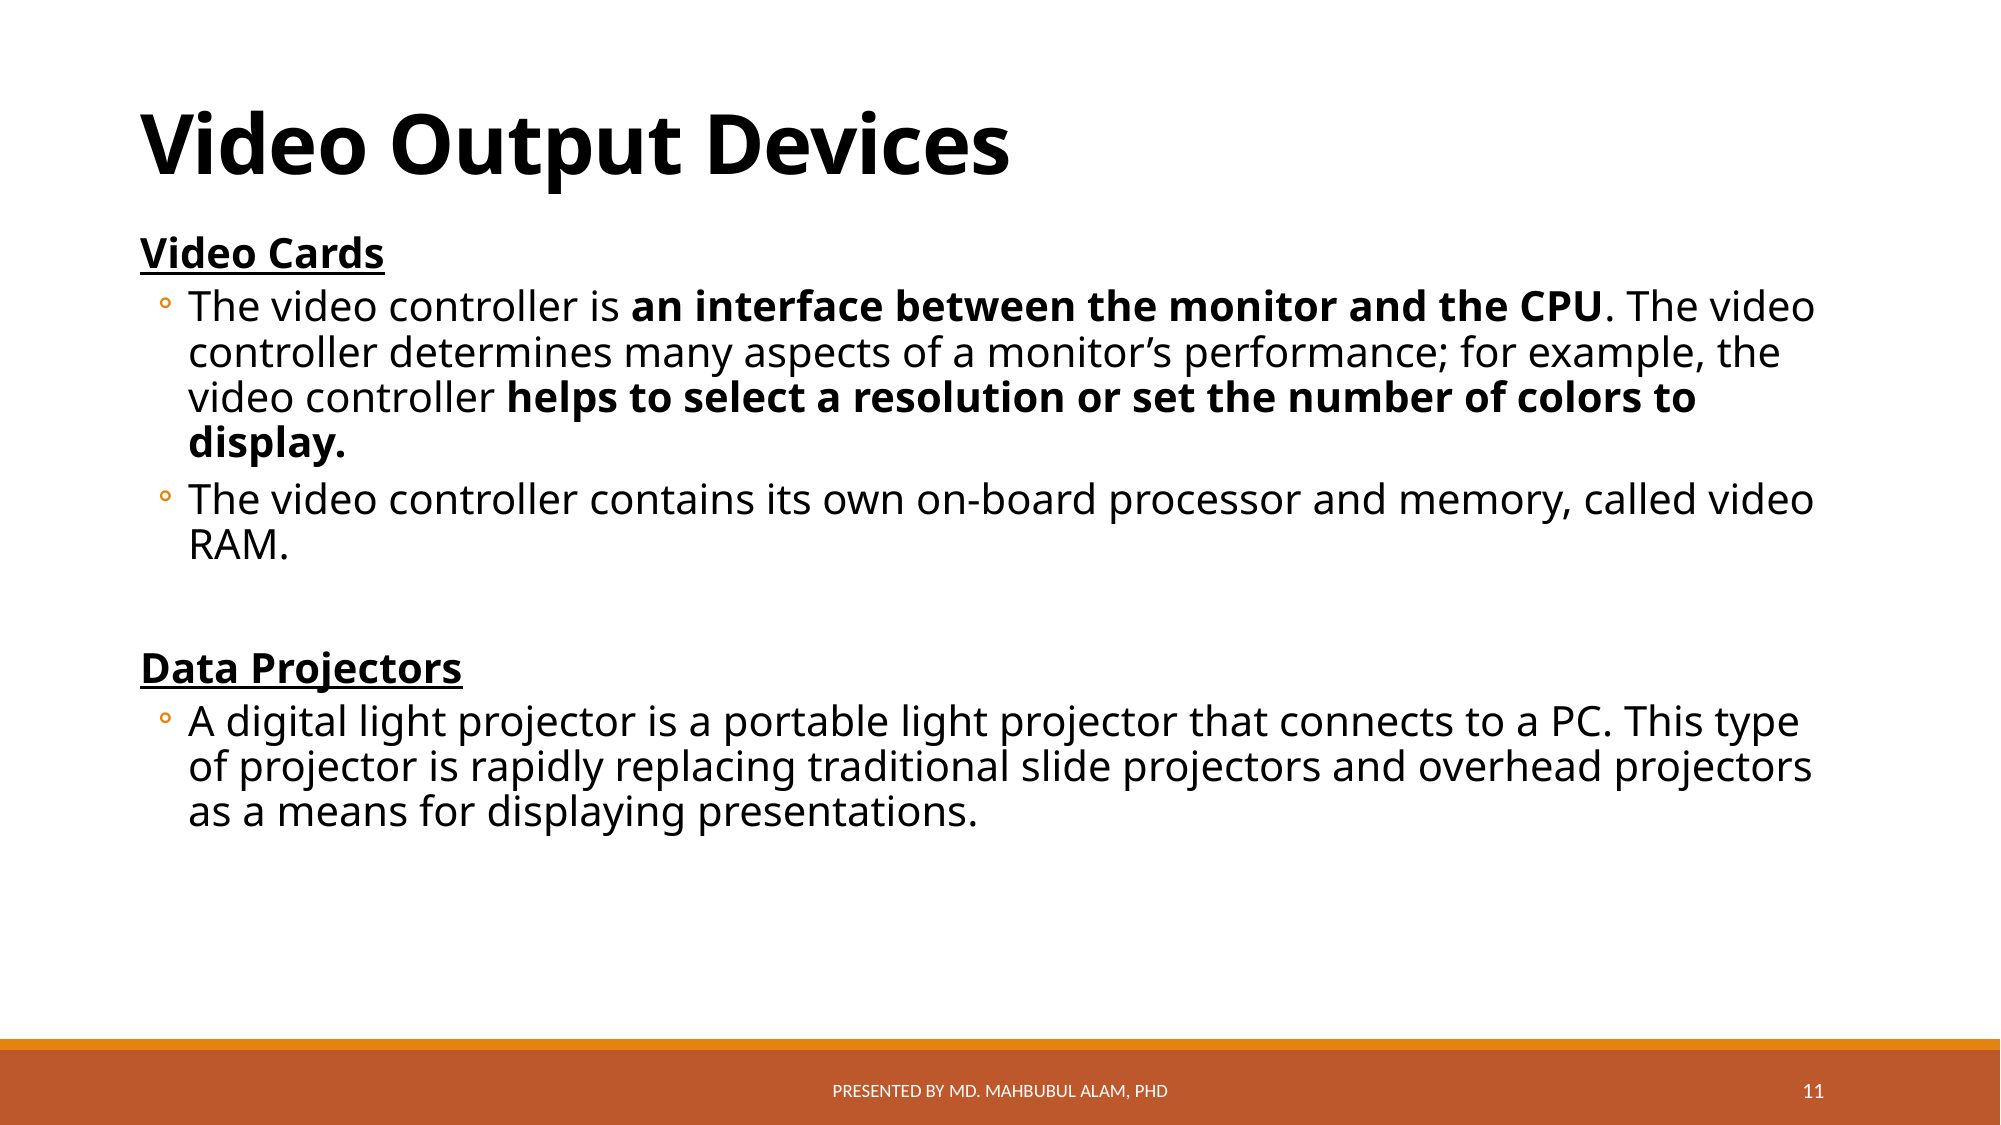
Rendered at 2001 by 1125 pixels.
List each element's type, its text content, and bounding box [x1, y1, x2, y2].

slide_number 11 [1624, 1059, 1840, 1120]
footer Presented by Md. Mahbubul Alam, PhD [604, 1059, 1396, 1120]
title Video Output Devices [125, 89, 1775, 200]
list Video Cards The video controller is an interface between the monitor and the CPU. The video controller determines many aspects of a monitor’s performance; for example, the video controller helps to select a resolution or set the number of colors to display. The video controller contains its own on-board processor and memory, called video RAM. Data Projectors A digital light projector is a portable light projector that connects to a PC. This type of projector is rapidly replacing traditional slide projectors and overhead projectors as a means for displaying presentations. [125, 224, 1840, 963]
